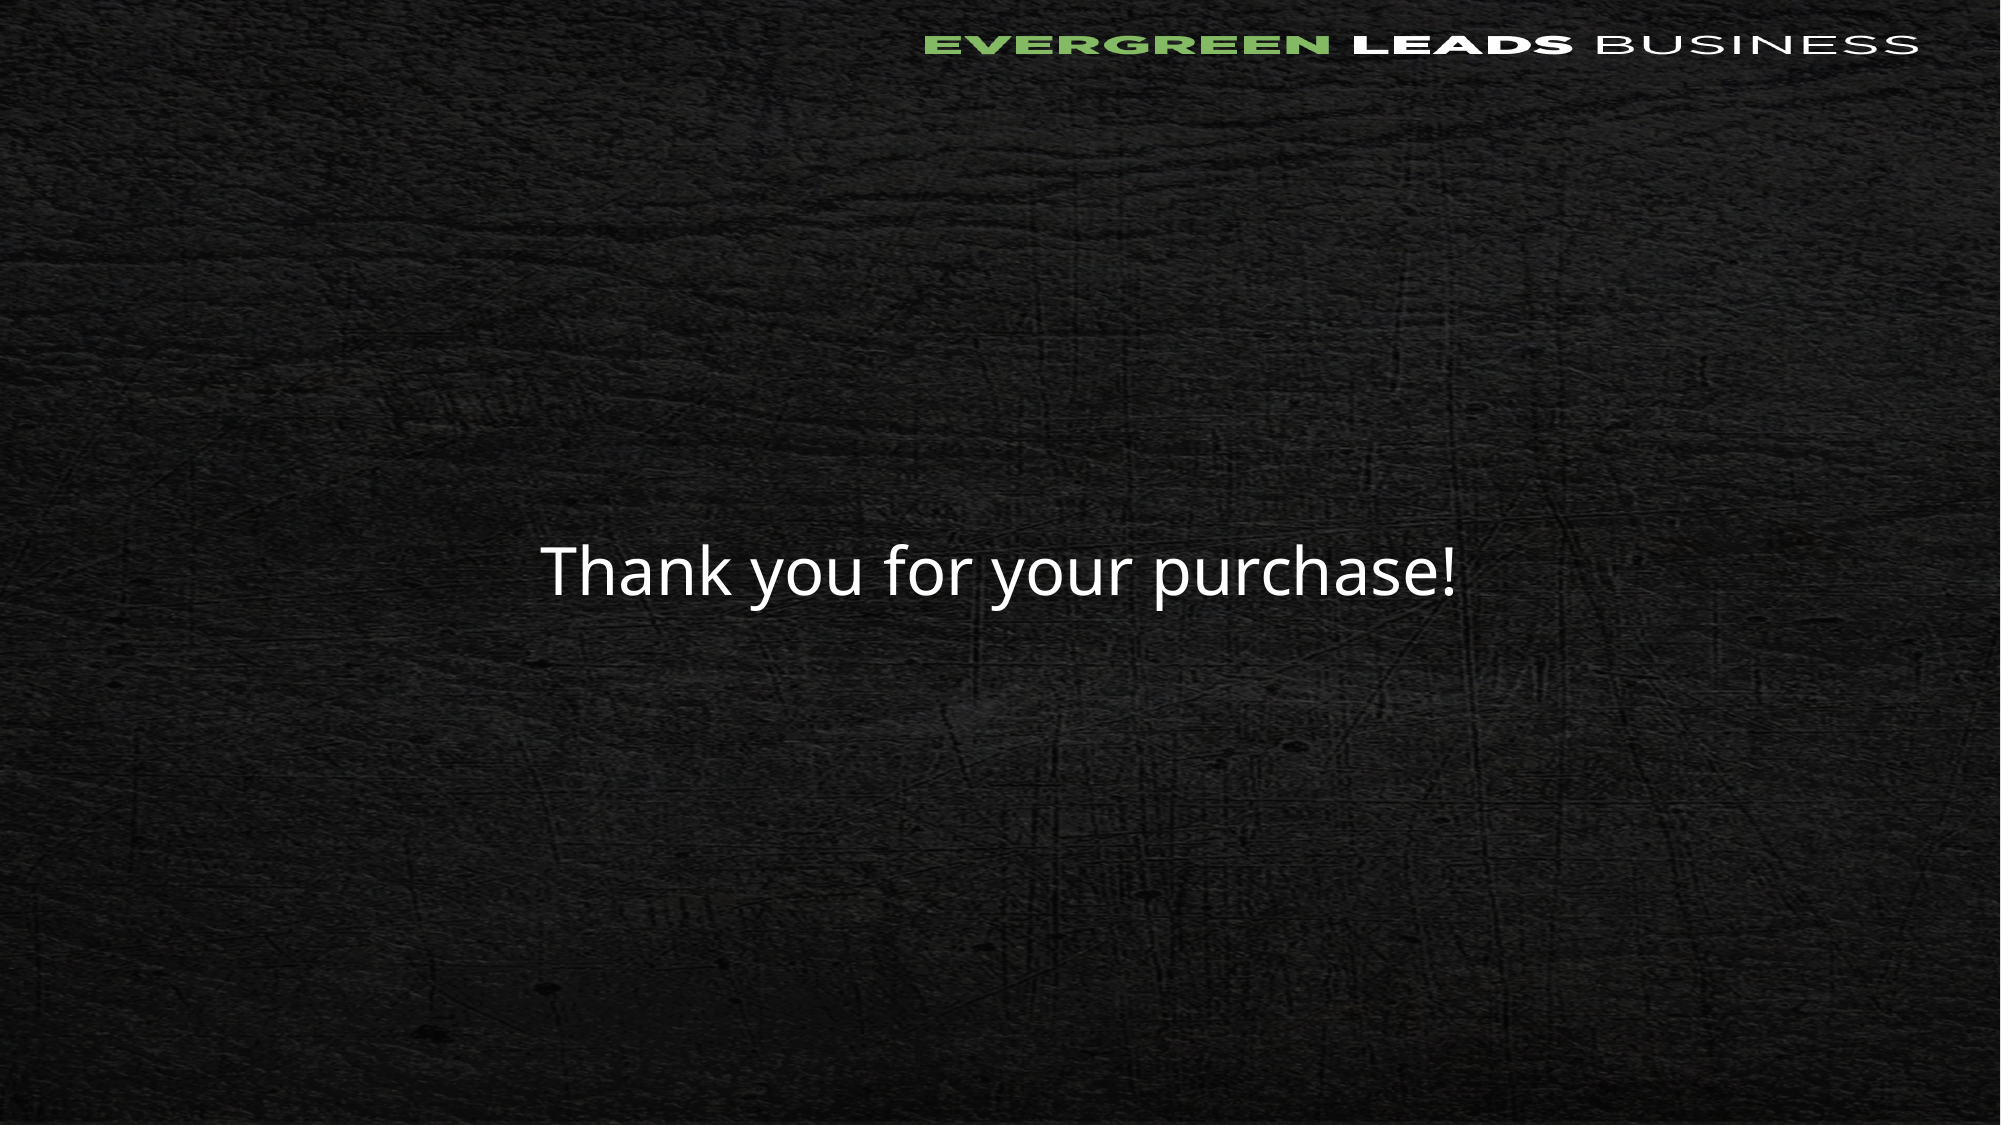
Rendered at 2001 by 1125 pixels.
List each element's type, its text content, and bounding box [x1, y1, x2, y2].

picture [0, 0, 2001, 1125]
title Thank you for your purchase! [249, 507, 1750, 618]
